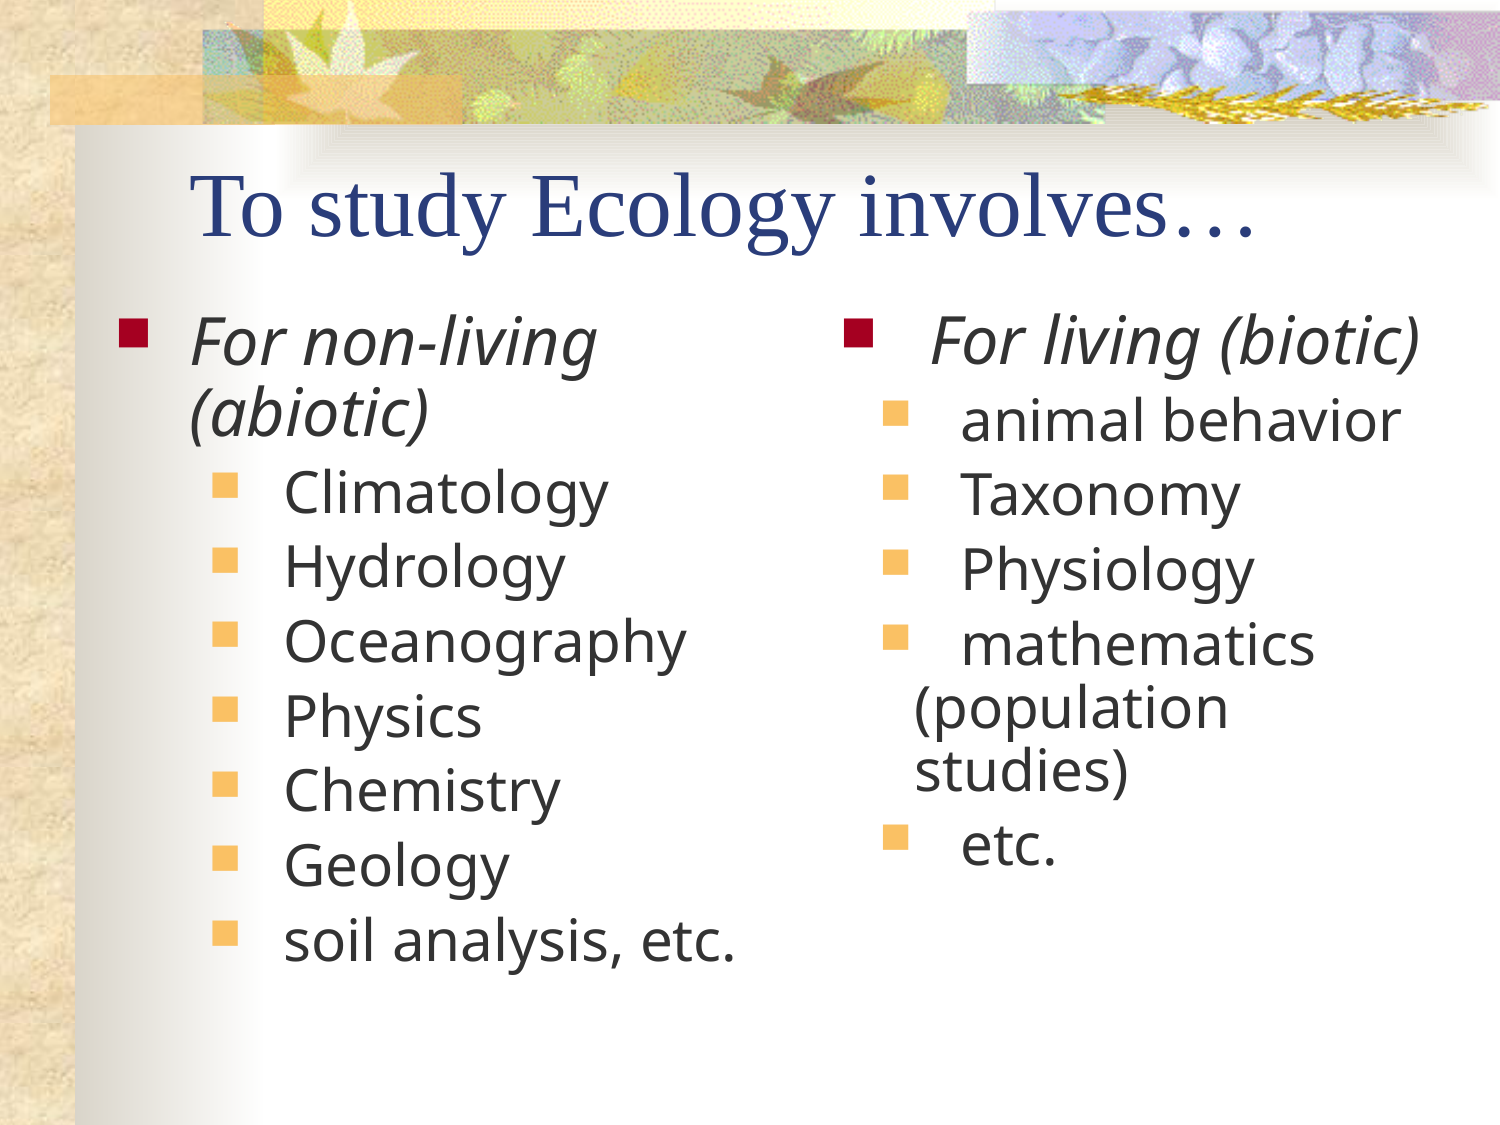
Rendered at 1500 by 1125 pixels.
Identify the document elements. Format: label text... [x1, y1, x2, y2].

text_box For living (biotic) animal behavior Taxonomy Physiology mathematics (population studies) etc. [824, 299, 1438, 886]
title To study Ecology involves… [174, 137, 1450, 263]
list For non-living (abiotic) Climatology Hydrology Oceanography Physics Chemistry Geology soil analysis, etc. [99, 299, 838, 1020]
picture [0, 0, 1500, 1125]
